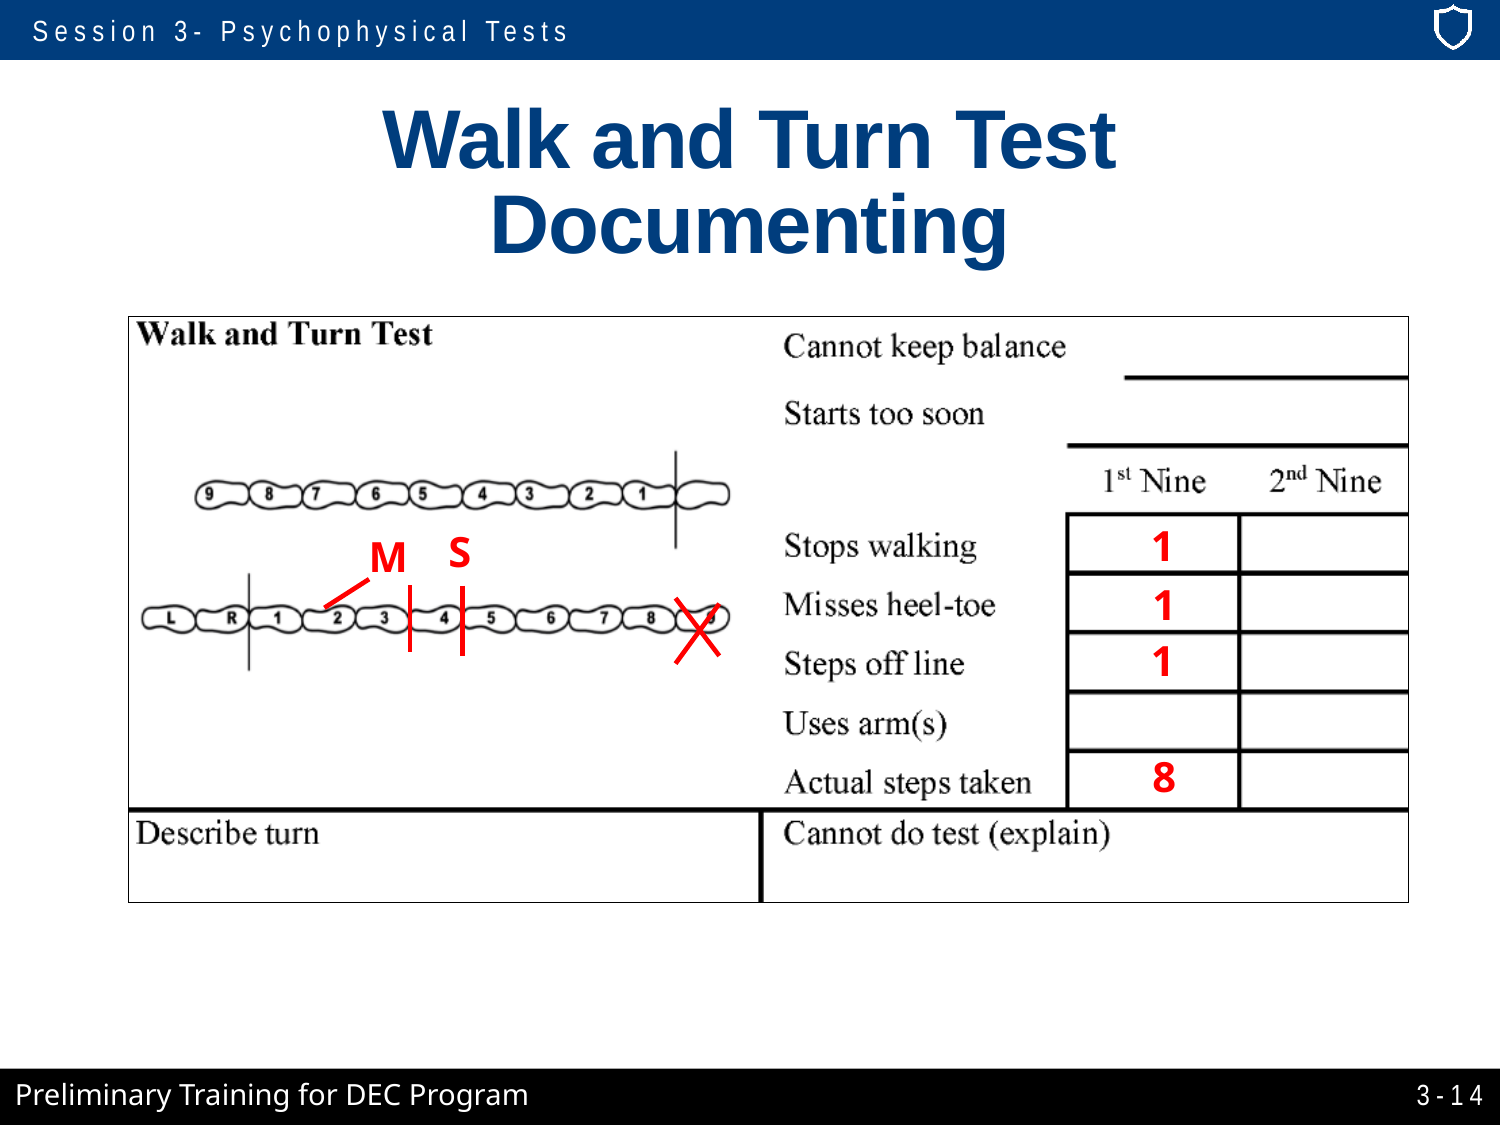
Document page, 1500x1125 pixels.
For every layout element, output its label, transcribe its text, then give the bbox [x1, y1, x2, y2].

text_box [323, 578, 370, 609]
picture [128, 315, 1409, 903]
text_box Walk and Turn Test Documenting [50, 93, 1450, 272]
picture [1434, 4, 1472, 50]
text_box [674, 597, 720, 665]
slide_number 3-14 [1218, 1063, 1499, 1124]
